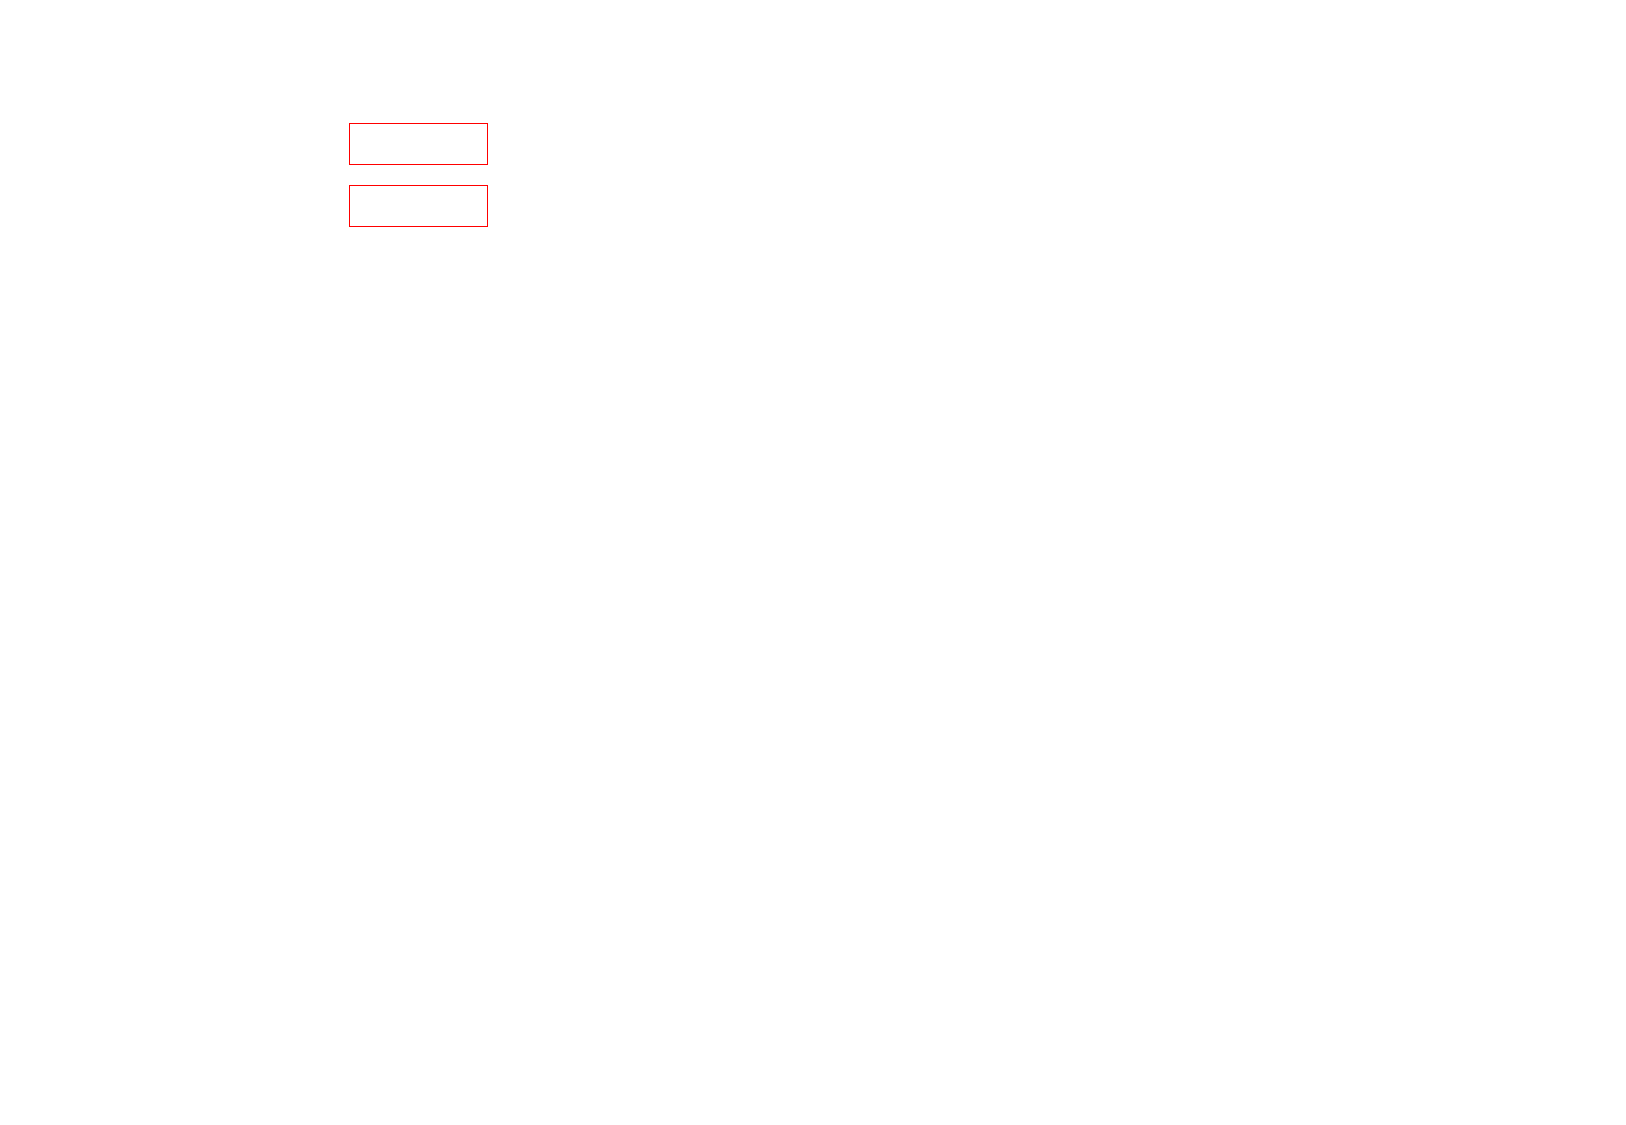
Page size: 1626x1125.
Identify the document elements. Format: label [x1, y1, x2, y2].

text_box [349, 185, 488, 227]
text_box [349, 123, 488, 165]
